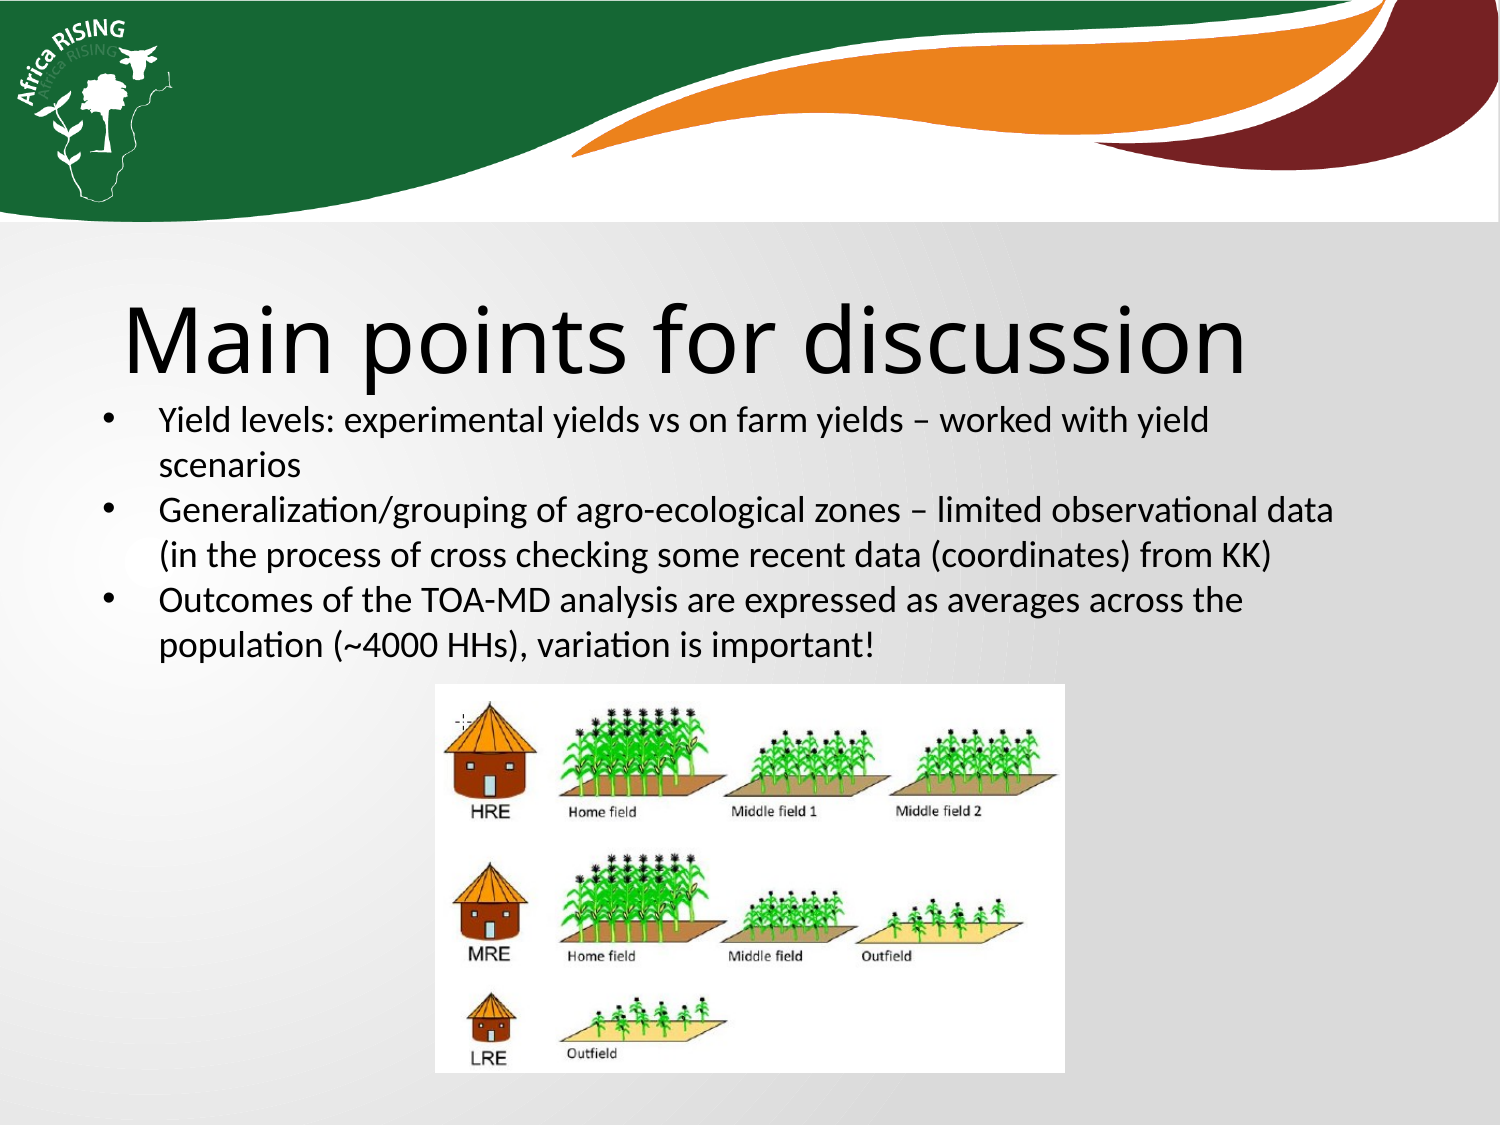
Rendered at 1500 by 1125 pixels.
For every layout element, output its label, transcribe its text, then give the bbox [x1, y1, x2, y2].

list Main points for discussion [87, 275, 1363, 387]
picture [0, 0, 1499, 222]
text_box Yield levels: experimental yields vs on farm yields – worked with yield scenarios Generalization/grouping of agro-ecological zones – limited observational data (in the process of cross checking some recent data (coordinates) from KK) Outcomes of the TOA-MD analysis are expressed as averages across the population (~4000 HHs), variation is important! [87, 387, 1363, 763]
picture [434, 683, 1066, 1074]
